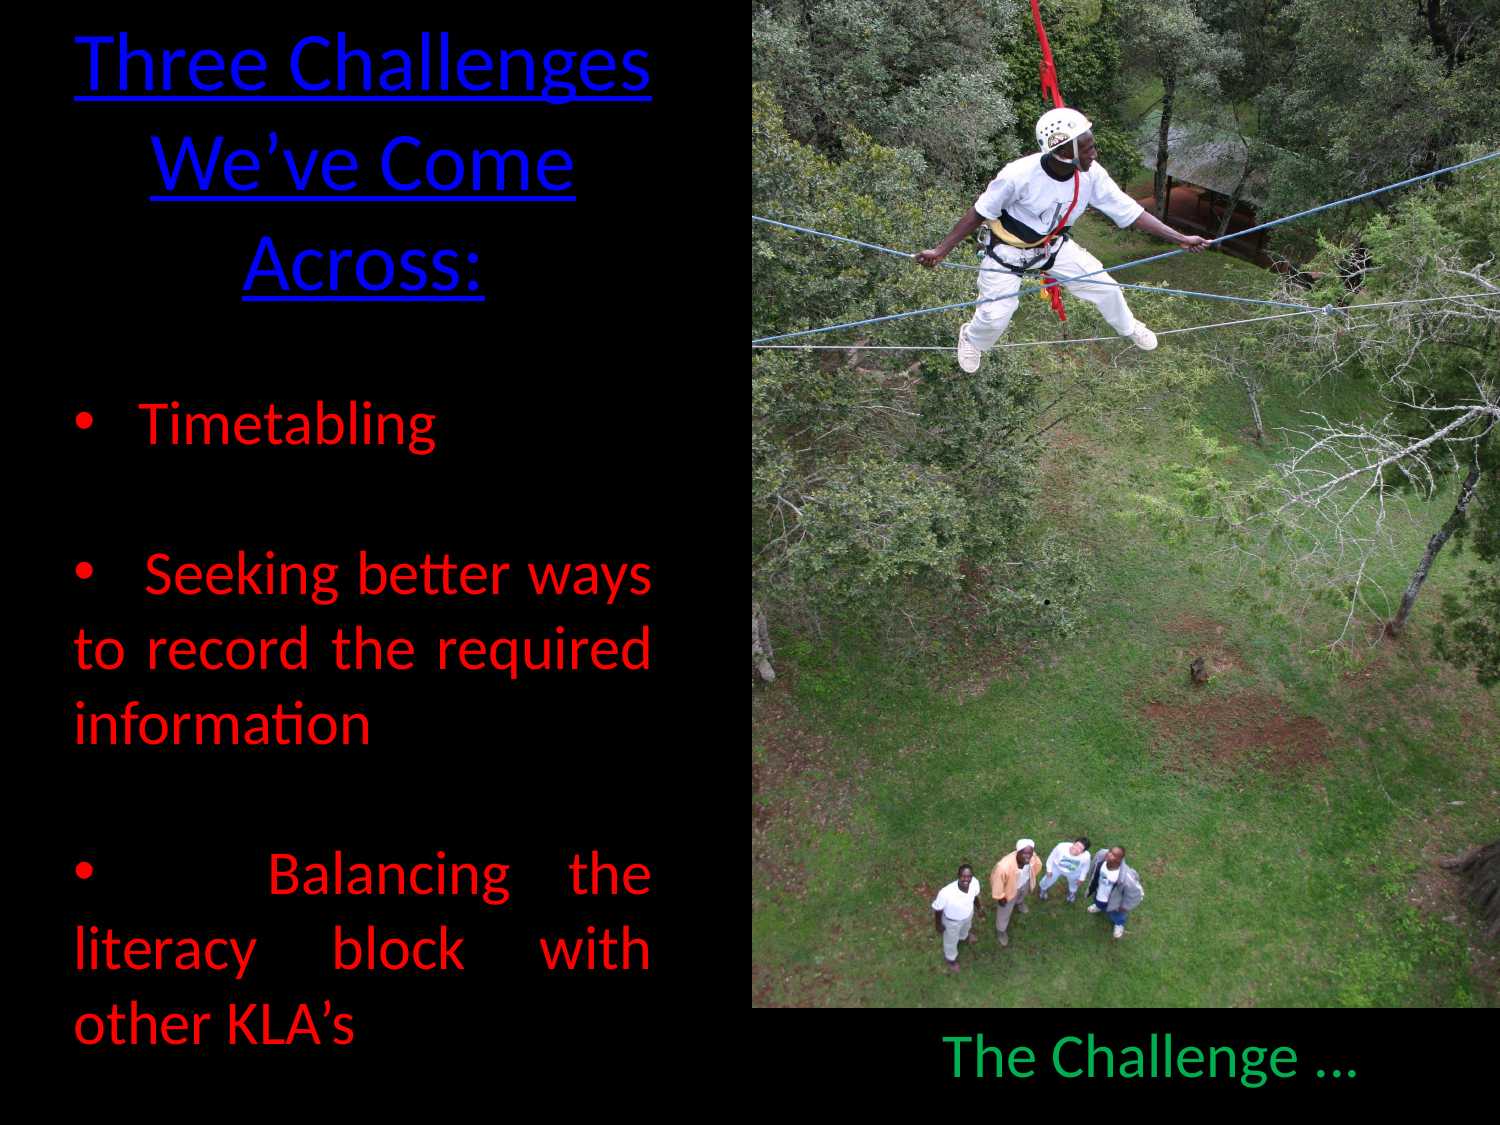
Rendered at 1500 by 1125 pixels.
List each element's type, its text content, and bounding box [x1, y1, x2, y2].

picture [752, 0, 1500, 1008]
text_box The Challenge ... [928, 1017, 1391, 1098]
text_box Three Challenges We’ve Come Across: Timetabling Seeking better ways to record the required information Balancing the literacy block with other KLA’s [58, 0, 668, 1065]
